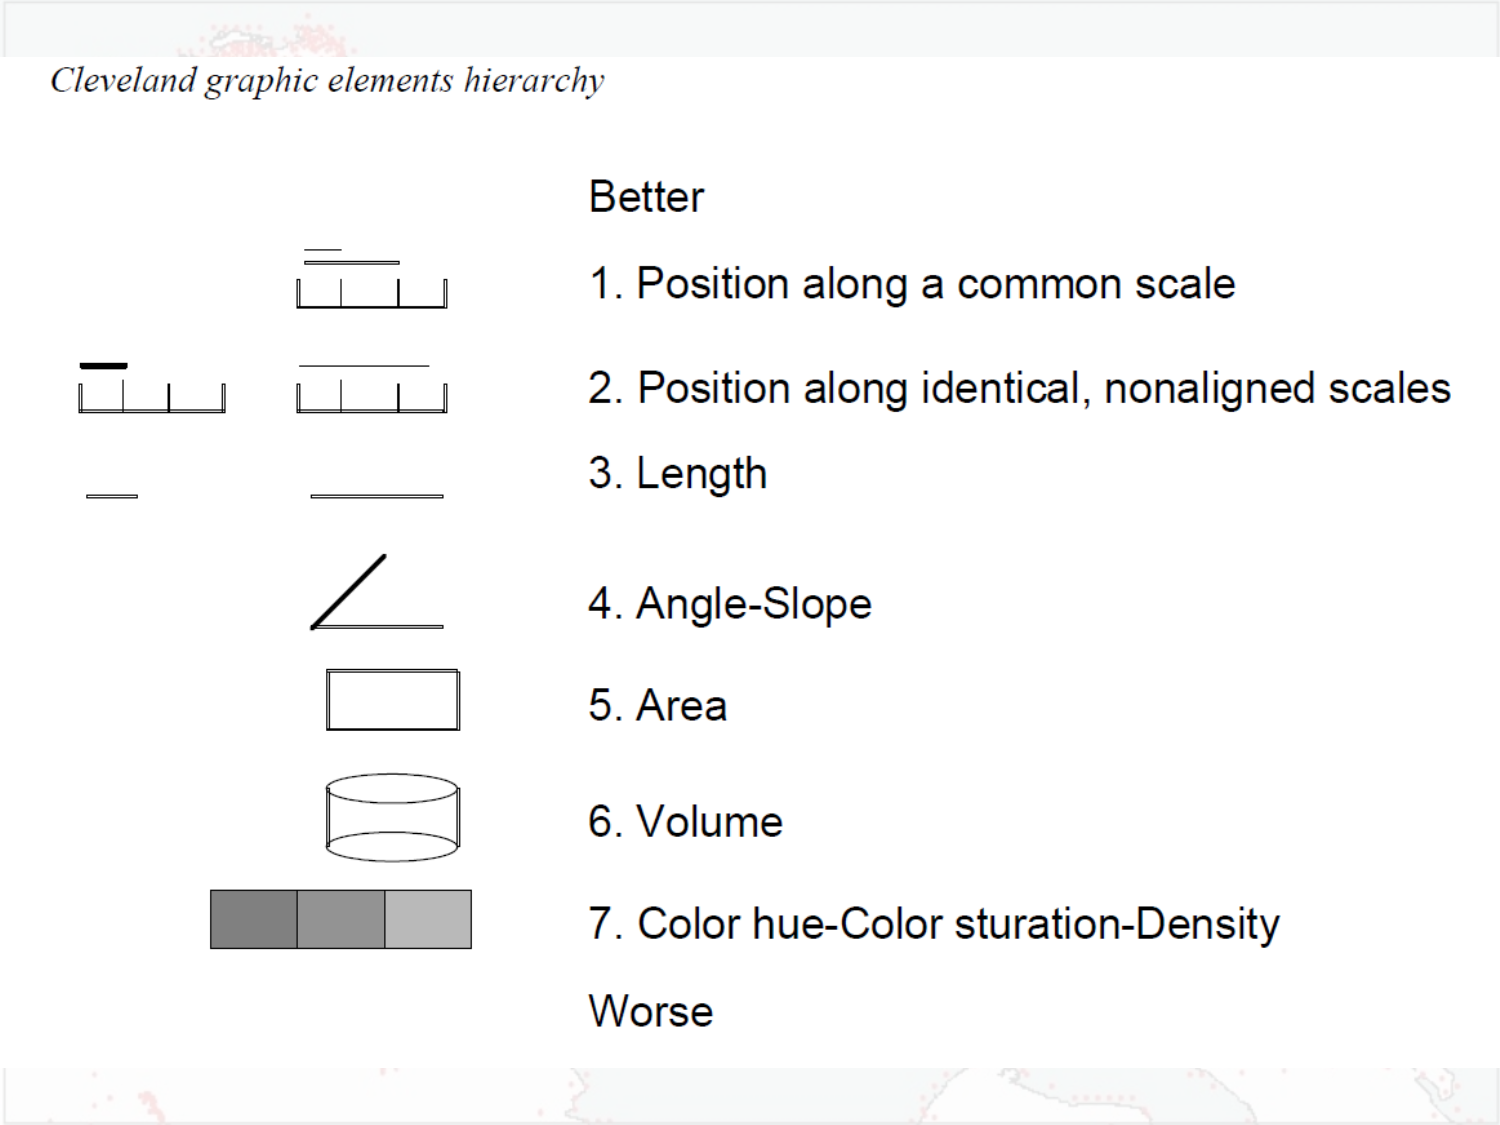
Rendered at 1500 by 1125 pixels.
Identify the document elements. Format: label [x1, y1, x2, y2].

picture [0, 57, 1500, 1068]
